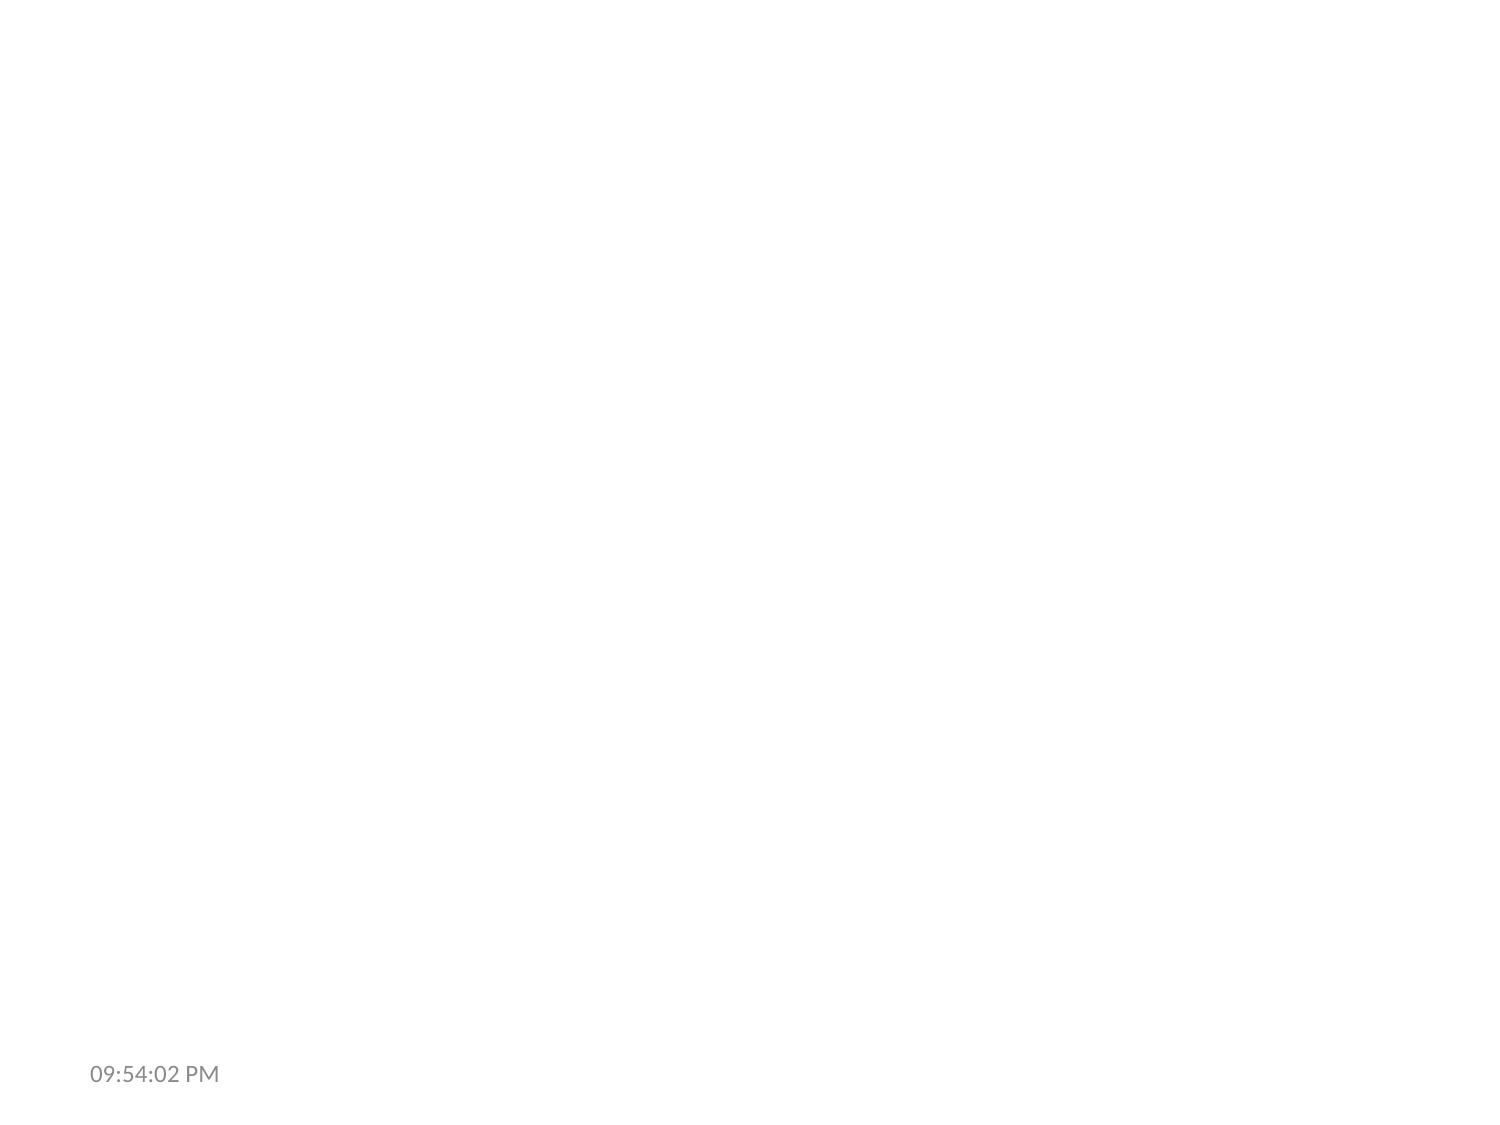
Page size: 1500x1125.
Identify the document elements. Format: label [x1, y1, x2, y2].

slide_number [75, 1042, 425, 1103]
